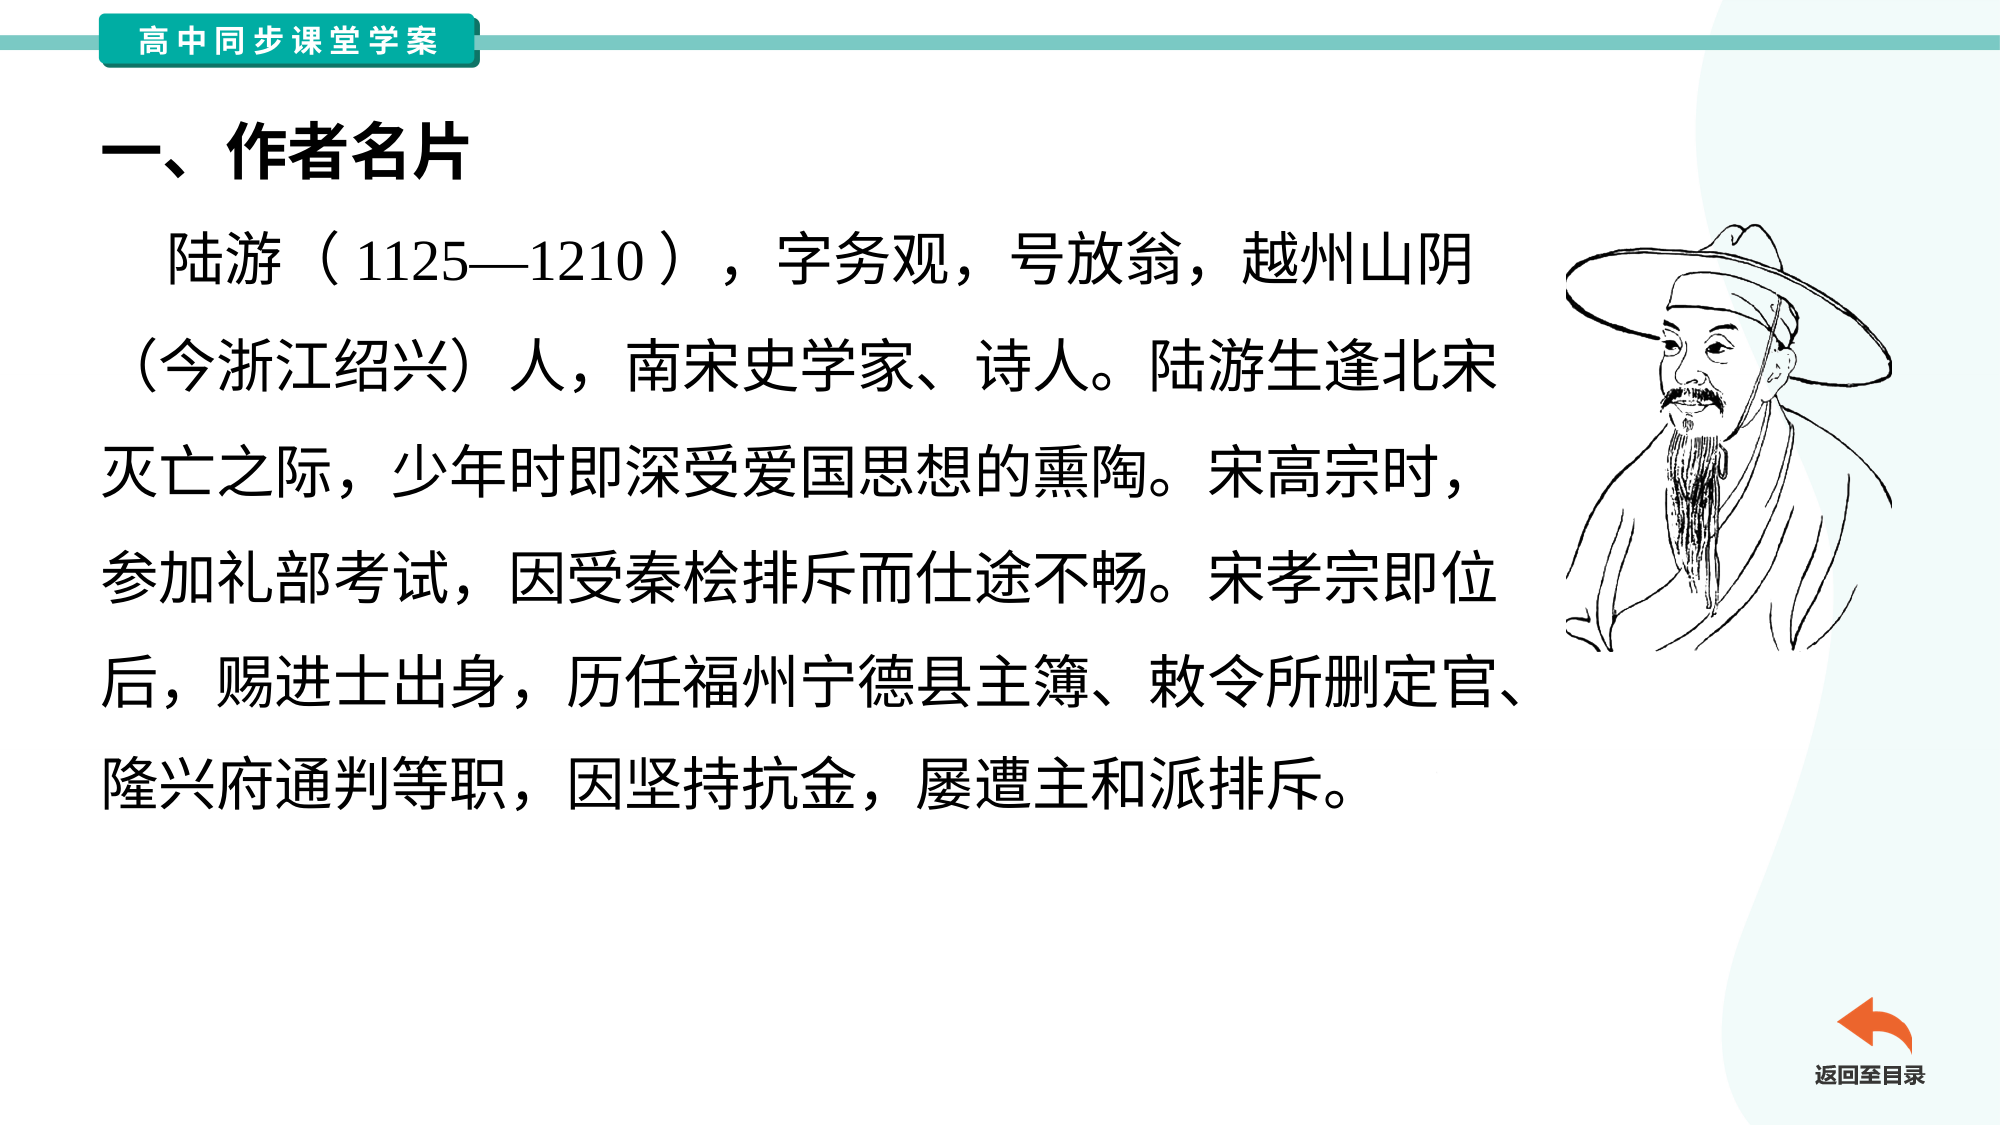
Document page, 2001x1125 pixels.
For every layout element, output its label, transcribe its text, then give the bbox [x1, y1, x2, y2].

text_box 隆兴府通判等职，因坚持抗金，屡遭主和派排斥。 [100, 711, 1900, 818]
text_box 一、作者名片 [100, 76, 1899, 248]
text_box 陆游（1125—1210），字务观，号放翁，越州山阴 （今浙江绍兴）人，南宋史学家、诗人。陆游生逢北宋 灭亡之际，少年时即深受爱国思想的熏陶。宋高宗时， 参加礼部考试，因受秦桧排斥而仕途不畅。宋孝宗即位 后，赐进士出身，历任福州宁德县主簿、敕令所删定官、 [100, 186, 1553, 705]
picture [0, 0, 2000, 1125]
